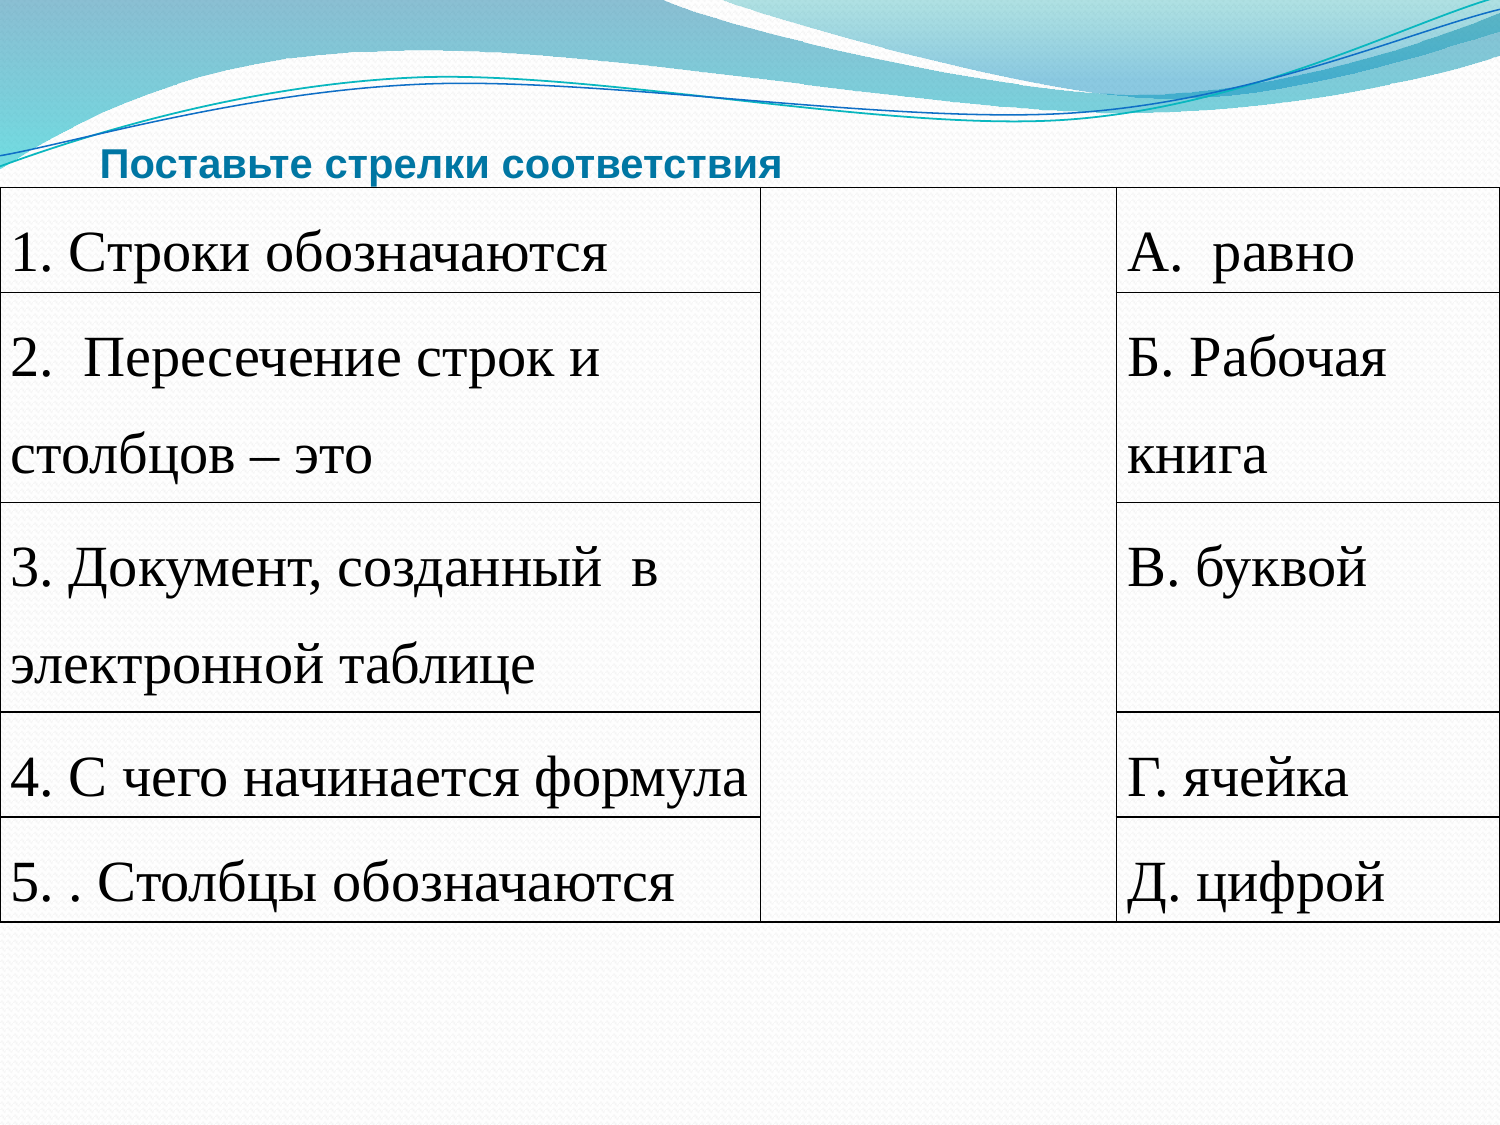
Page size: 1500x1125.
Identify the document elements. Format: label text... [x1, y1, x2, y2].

table_cell 5. . Столбцы обозначаются [1, 818, 760, 921]
table_cell 4. С чего начинается формула [1, 713, 760, 816]
table_cell 3. Документ, созданный в электронной таблице [1, 503, 760, 711]
table_header 1. Строки обозначаются [1, 188, 760, 292]
table_cell Г. ячейка [1117, 713, 1499, 816]
table_cell В. буквой [1117, 503, 1499, 711]
table_header А. равно [1117, 188, 1499, 292]
table_header [761, 188, 1116, 921]
table_cell 2. Пересечение строк и столбцов – это [1, 293, 760, 502]
table_cell Б. Рабочая книга [1117, 293, 1499, 502]
text_box Поставьте стрелки соответствия [84, 129, 810, 187]
table_cell Д. цифрой [1117, 818, 1499, 921]
